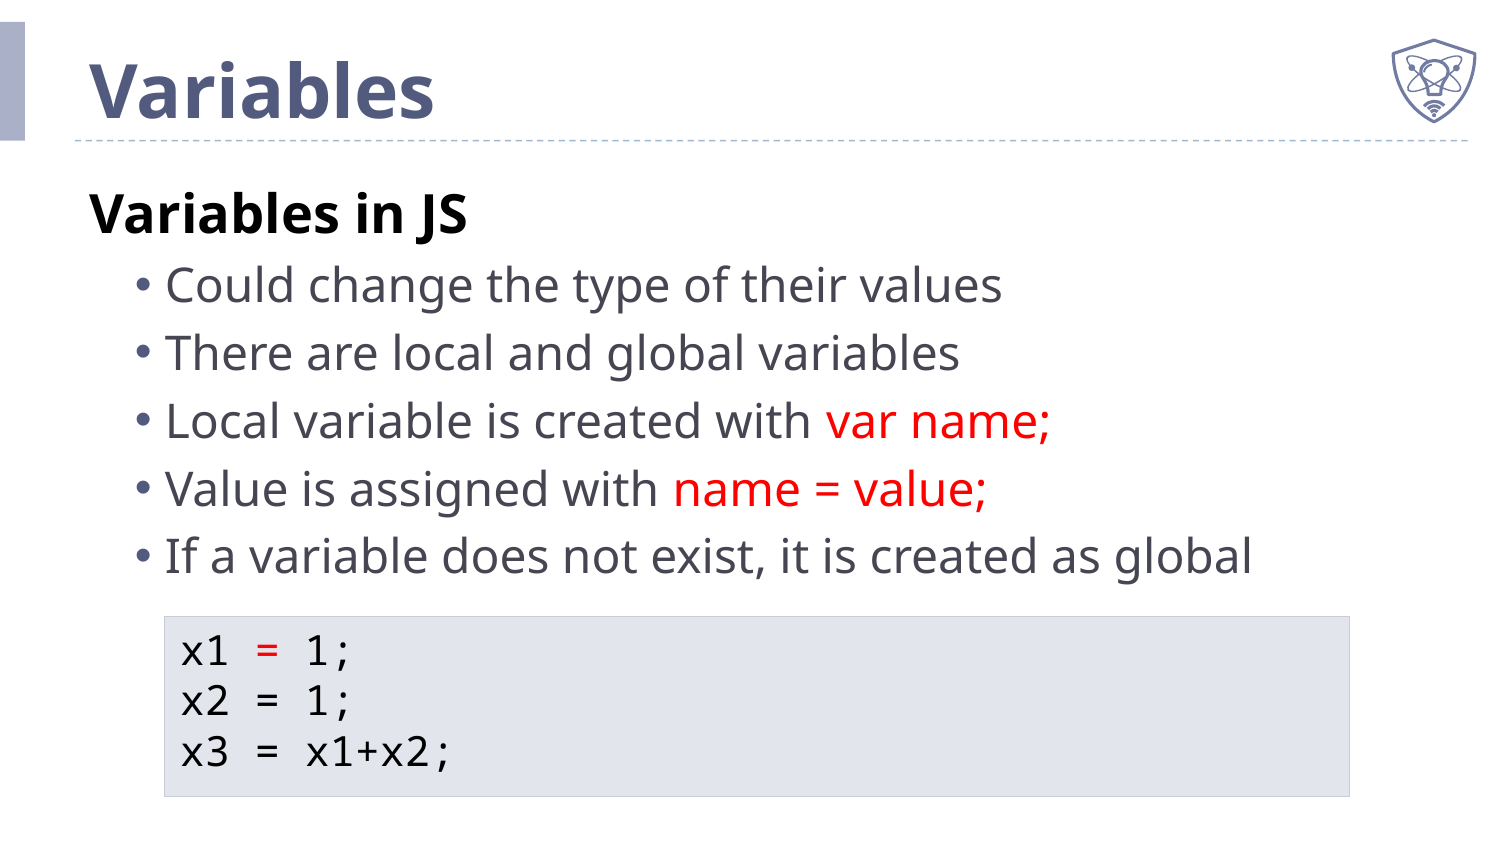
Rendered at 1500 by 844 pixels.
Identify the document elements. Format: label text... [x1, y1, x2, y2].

text_box x1 = 1; x2 = 1; x3 = x1+x2; [164, 616, 1350, 797]
list Variables in JS Could change the type of their values There are local and global variables Local variable is created with var name; Value is assigned with name = value; If a variable does not exist, it is created as global [75, 171, 1475, 835]
title Variables [75, 18, 1475, 141]
